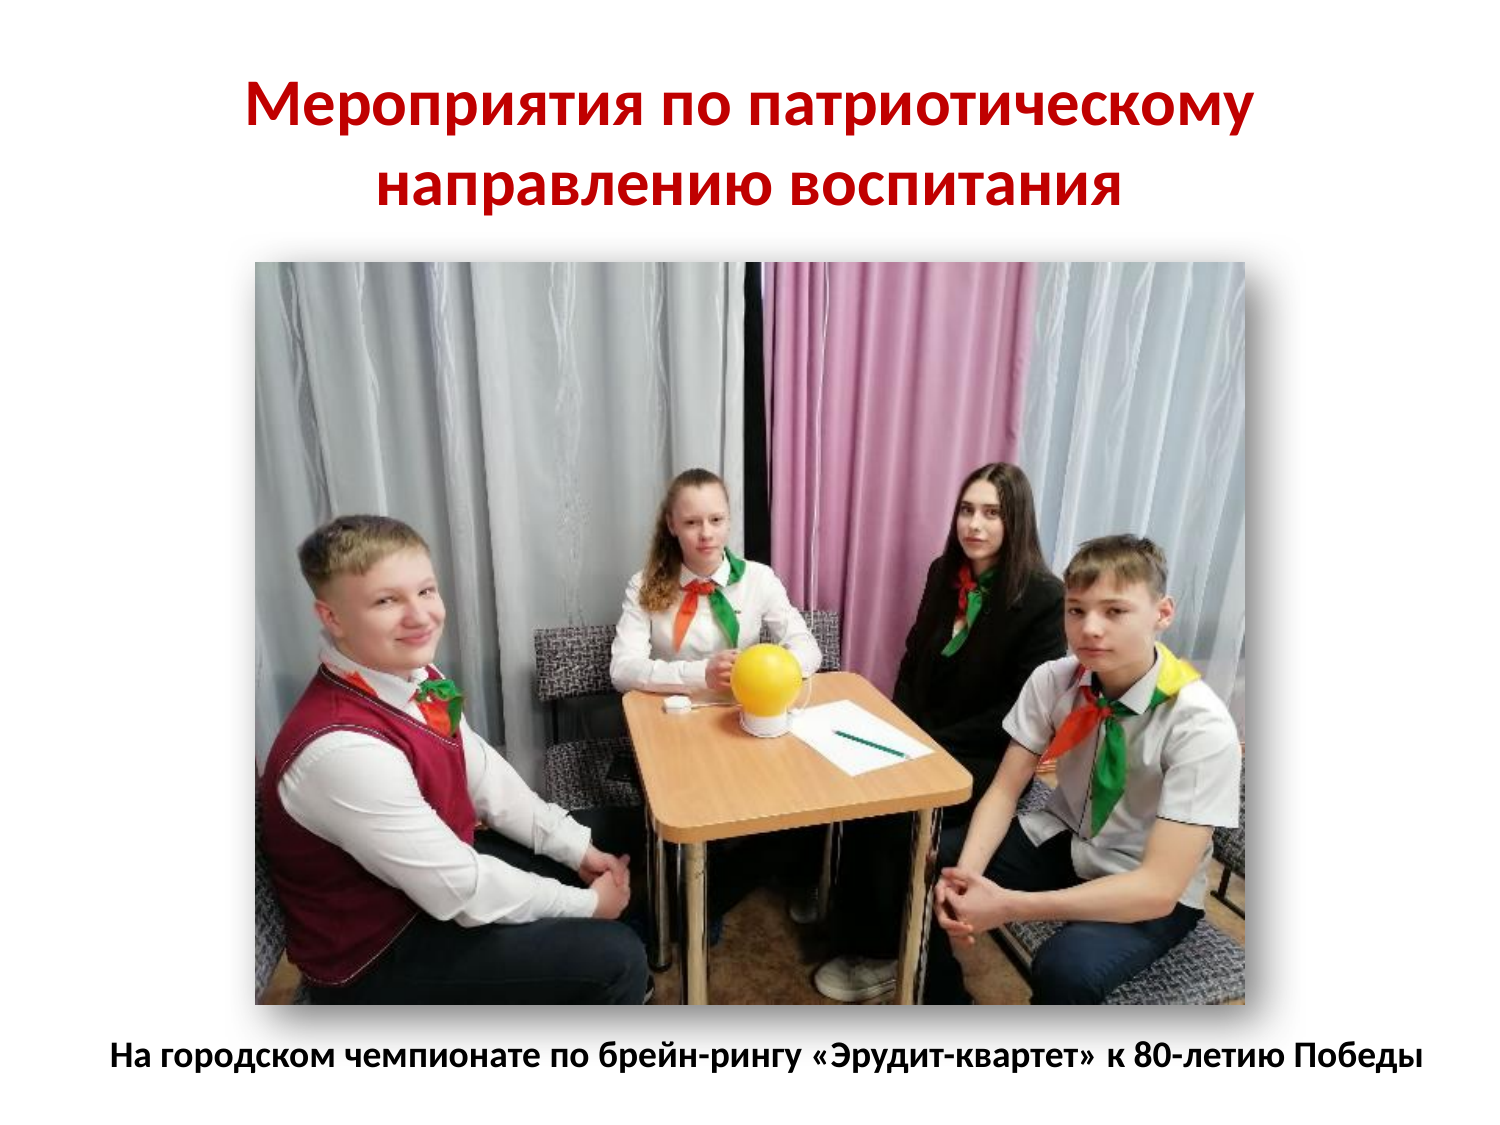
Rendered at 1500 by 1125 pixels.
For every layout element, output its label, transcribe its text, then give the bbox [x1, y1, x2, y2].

title Мероприятия по патриотическому направлению воспитания [75, 45, 1425, 233]
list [254, 262, 1246, 1006]
text_box На городском чемпионате по брейн-рингу «Эрудит-квартет» к 80-летию Победы [94, 1023, 1441, 1083]
